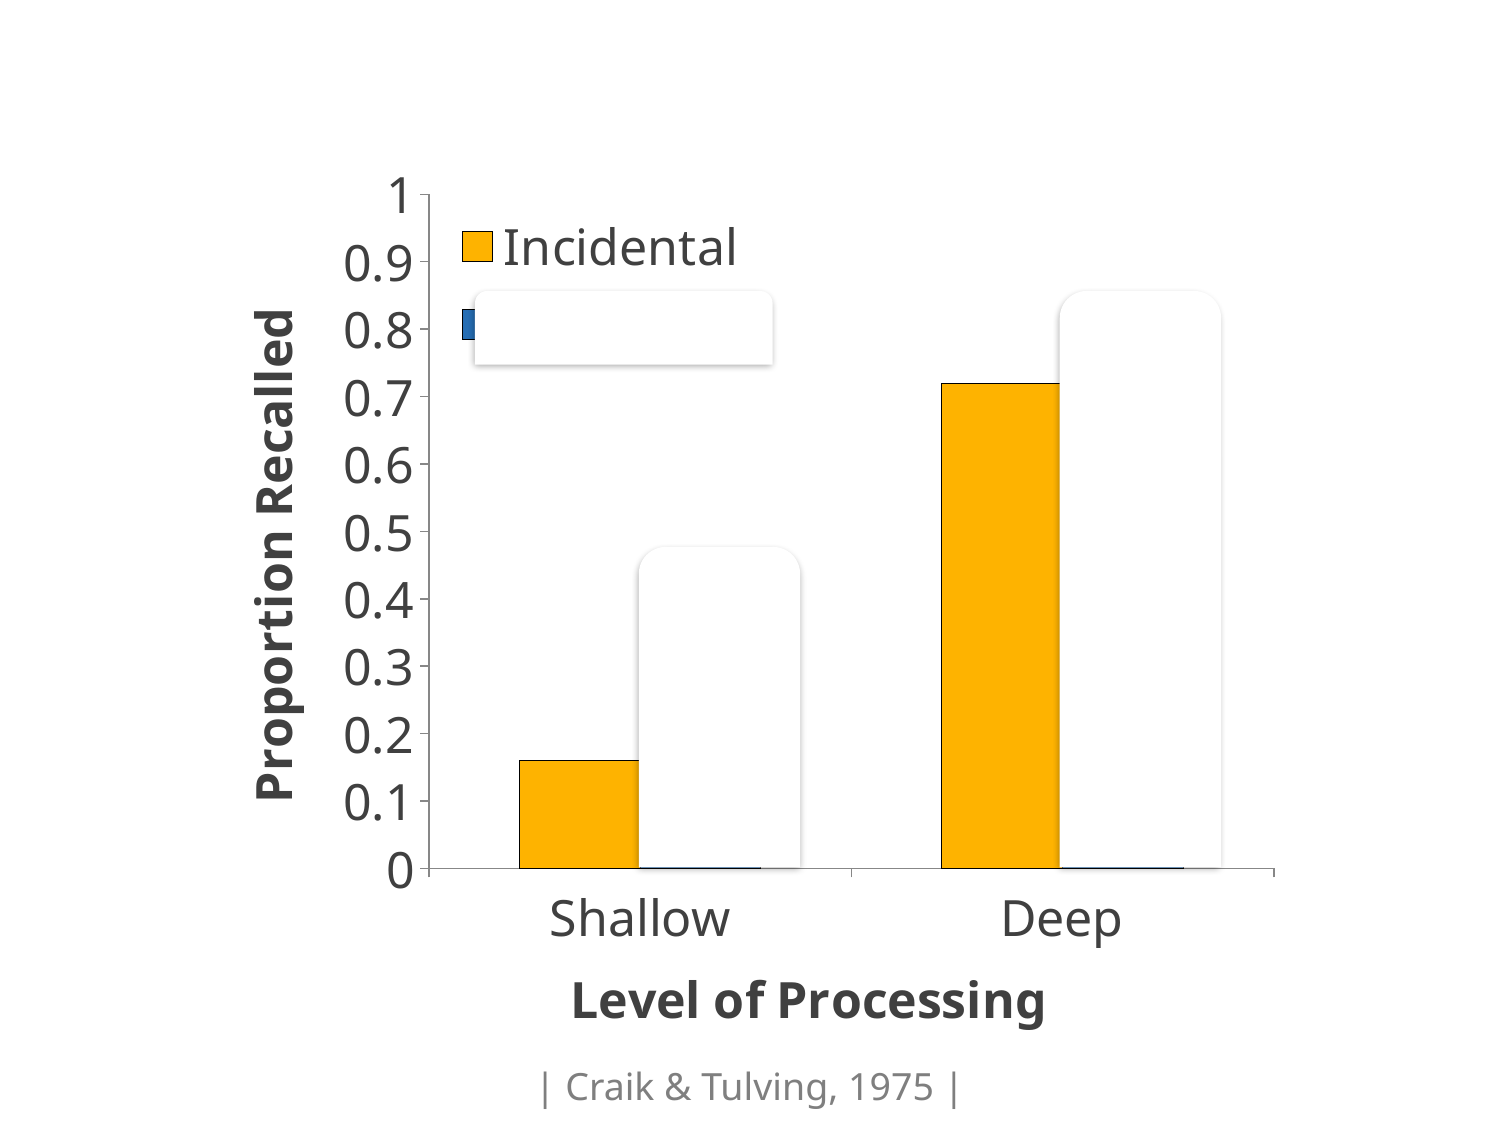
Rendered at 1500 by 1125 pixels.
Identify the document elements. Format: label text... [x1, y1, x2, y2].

text_box | Craik & Tulving, 1975 | [410, 1056, 1090, 1116]
chart [208, 154, 1328, 1048]
